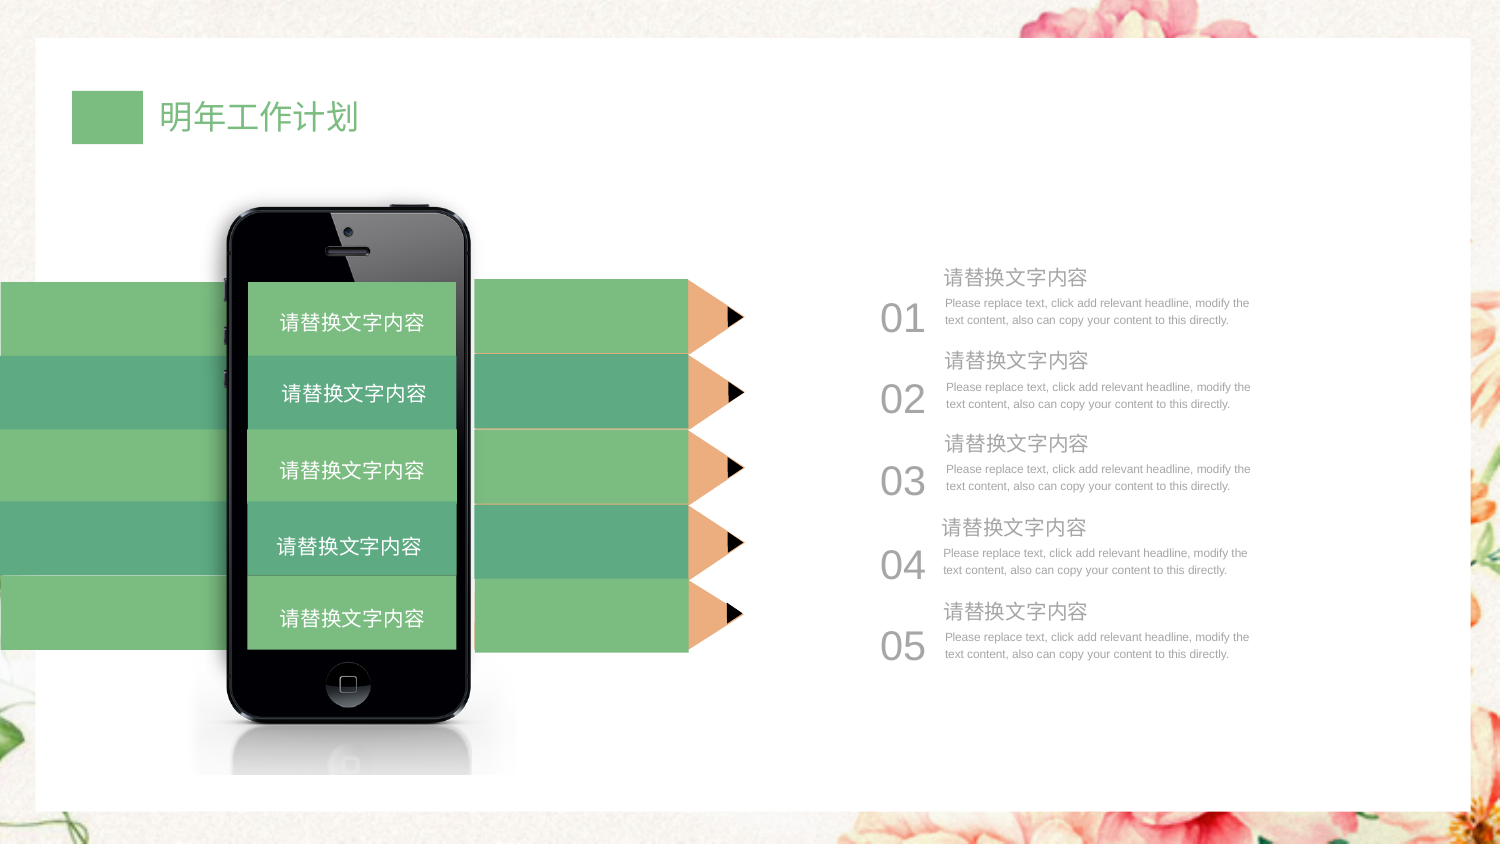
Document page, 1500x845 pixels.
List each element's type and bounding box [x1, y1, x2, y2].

text_box [866, 342, 1258, 424]
picture [0, 0, 1500, 844]
text_box [0, 159, 746, 776]
text_box [866, 593, 1256, 684]
text_box [866, 425, 1258, 511]
text_box [866, 509, 1255, 592]
text_box [866, 259, 1256, 342]
